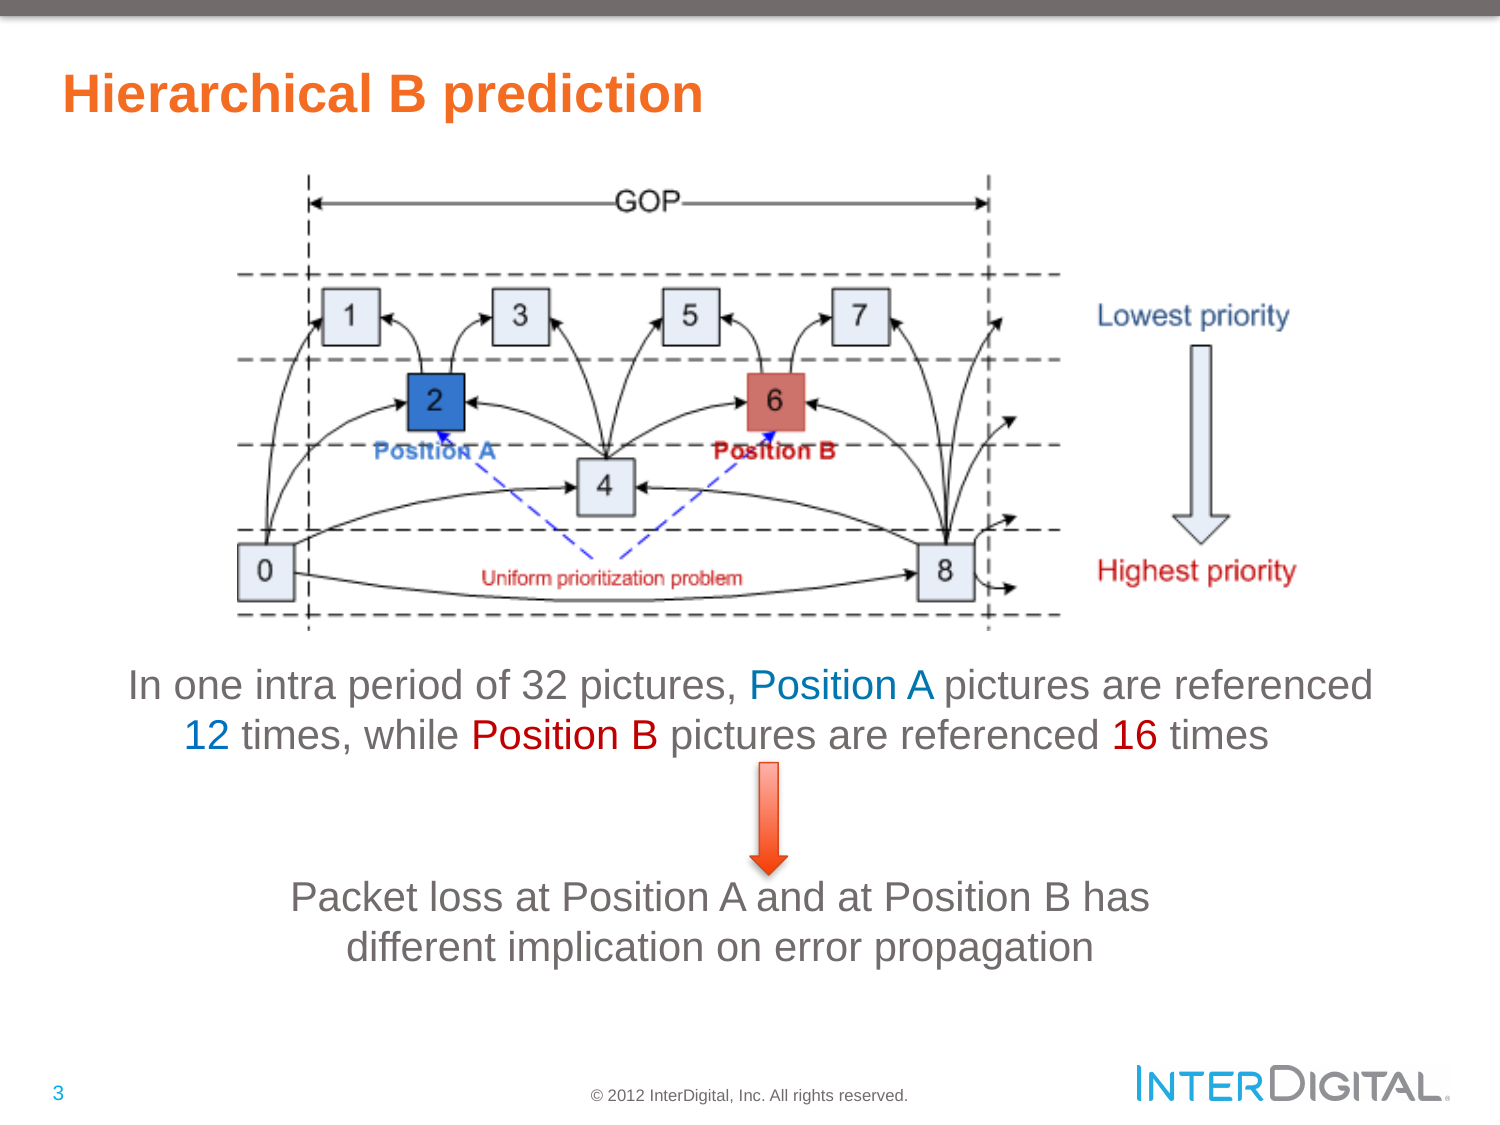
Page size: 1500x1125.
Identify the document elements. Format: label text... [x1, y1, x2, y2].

picture [237, 174, 1300, 631]
picture [1137, 1065, 1450, 1101]
title Hierarchical B prediction [48, 45, 1438, 138]
list In one intra period of 32 pictures, Position A pictures are referenced 12 times, while Position B pictures are referenced 16 times [112, 650, 1438, 800]
text_box Packet loss at Position A and at Position B has different implication on error propagation [275, 862, 1275, 988]
text_box [749, 761, 789, 876]
